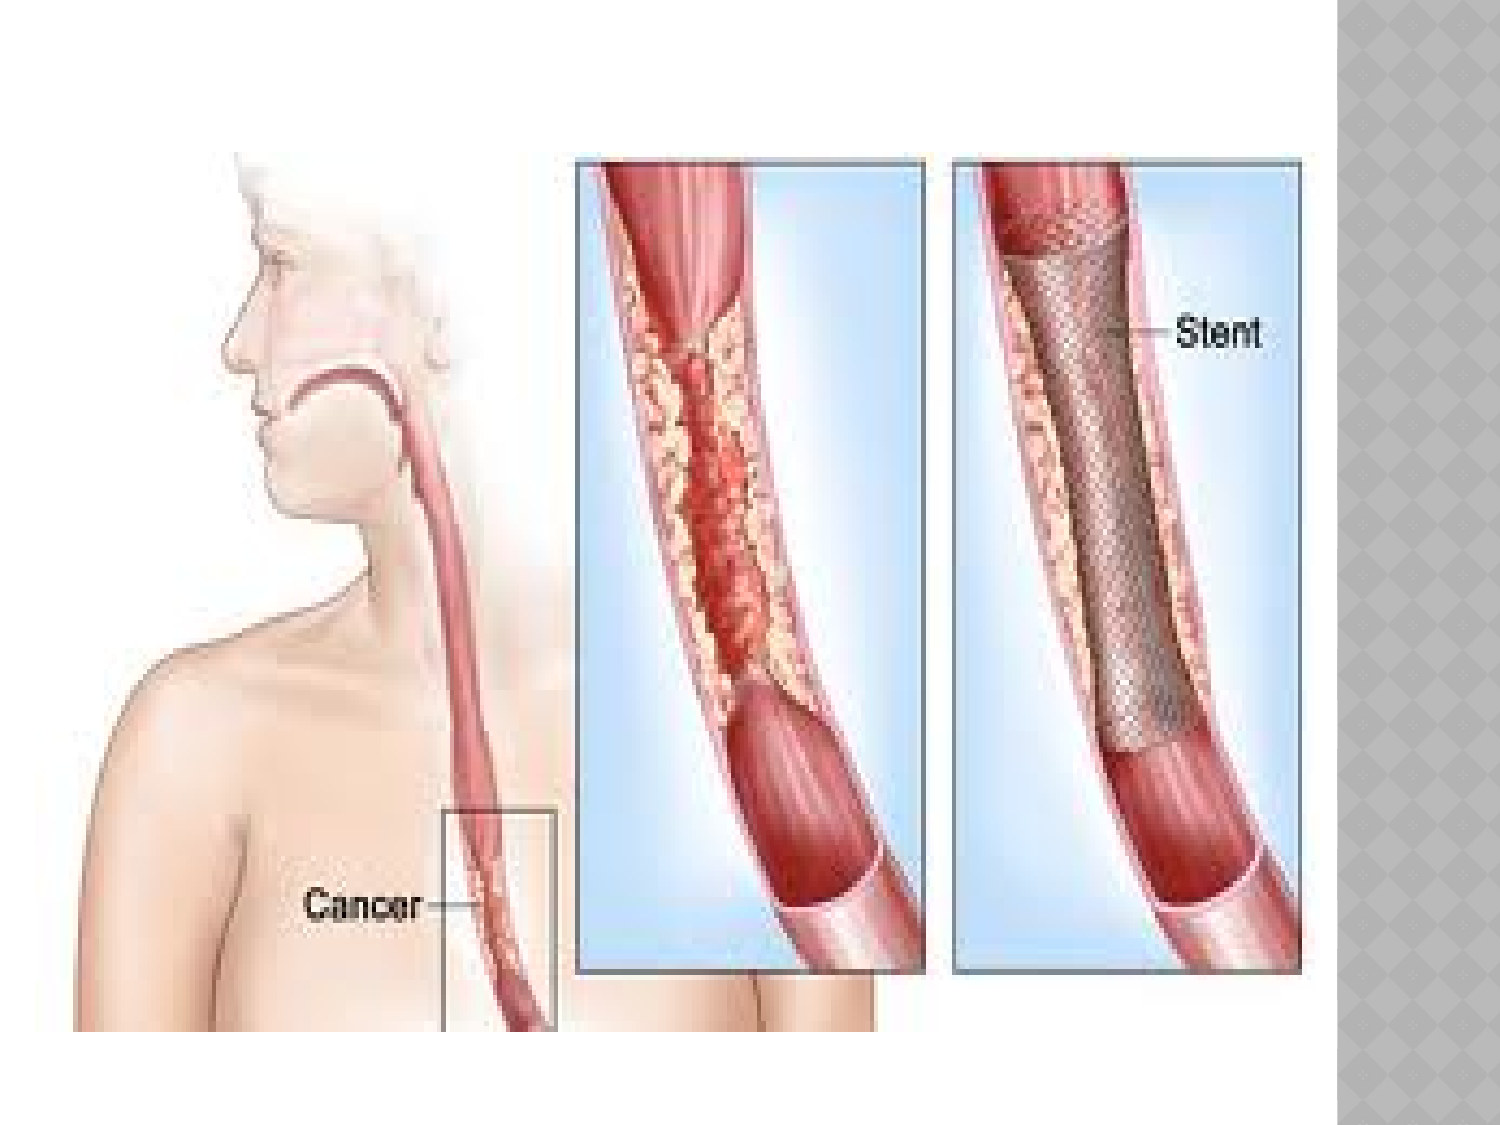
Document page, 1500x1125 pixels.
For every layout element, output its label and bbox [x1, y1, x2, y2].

list [34, 151, 1320, 1032]
